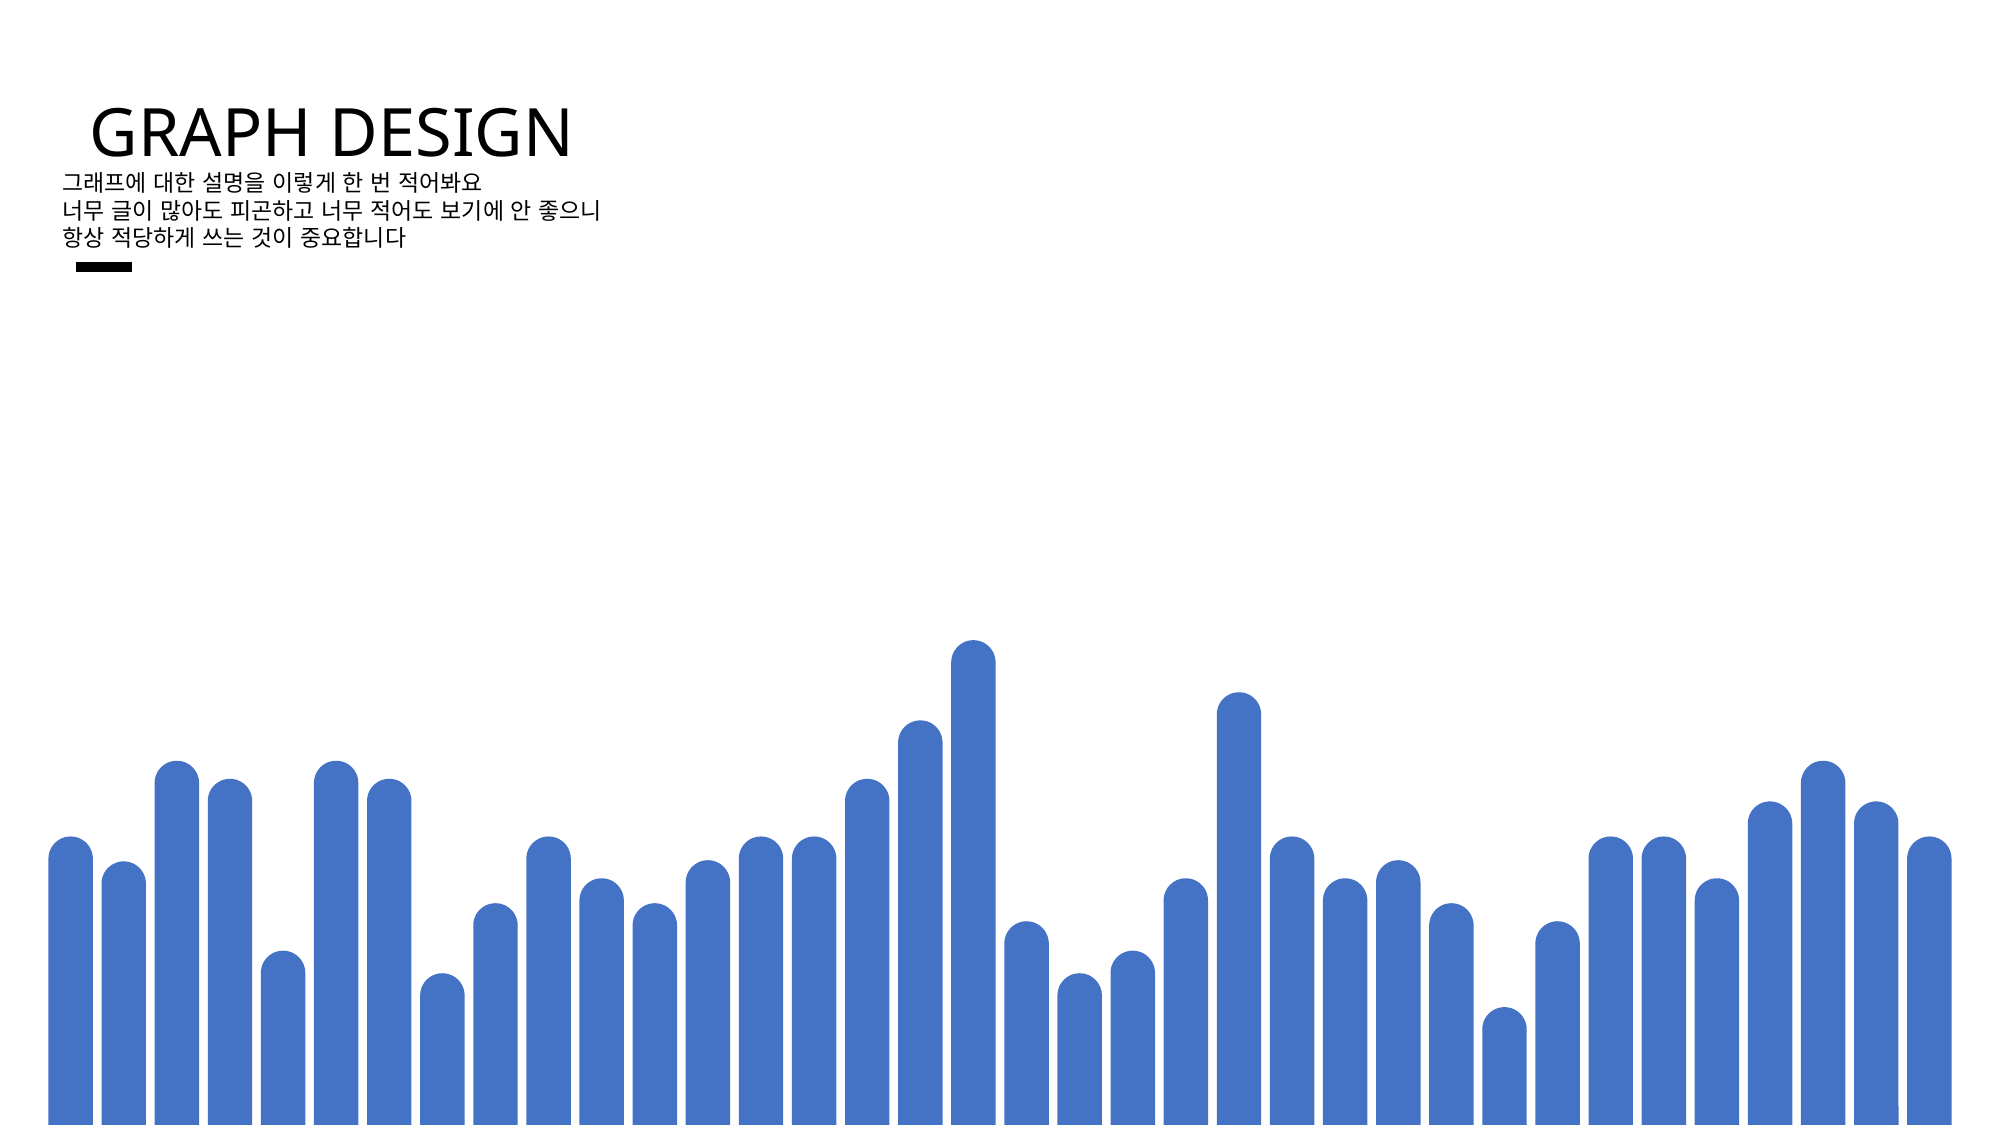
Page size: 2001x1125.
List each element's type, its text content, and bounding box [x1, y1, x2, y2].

text_box [419, 972, 466, 1125]
text_box [1853, 800, 1900, 1125]
text_box [472, 902, 519, 1125]
text_box [737, 835, 785, 1125]
text_box [1481, 1006, 1528, 1125]
text_box [790, 835, 838, 1125]
text_box [153, 759, 201, 1125]
text_box [365, 777, 413, 1125]
text_box [1906, 835, 1953, 1125]
text_box [1056, 972, 1103, 1125]
text_box [259, 949, 307, 1125]
text_box [1587, 835, 1635, 1125]
text_box [1534, 919, 1581, 1125]
text_box [312, 759, 360, 1125]
text_box [1375, 859, 1422, 1125]
text_box [578, 877, 625, 1125]
text_box [1162, 877, 1210, 1125]
text_box [525, 835, 572, 1125]
text_box GRAPH DESIGN [75, 82, 590, 161]
text_box [1640, 835, 1688, 1125]
text_box [1003, 920, 1050, 1125]
text_box [843, 777, 891, 1125]
text_box [1799, 759, 1847, 1125]
text_box [1109, 949, 1157, 1125]
text_box [47, 835, 94, 1125]
text_box [100, 860, 148, 1125]
text_box [206, 777, 254, 1125]
text_box [897, 719, 944, 1125]
text_box [1268, 835, 1316, 1125]
text_box [631, 902, 679, 1125]
text_box 그래프에 대한 설명을 이렇게 한 번 적어봐요 너무 글이 많아도 피곤하고 너무 적어도 보기에 안 좋으니 항상 적당하게 쓰는 것이 중요합니다 [47, 161, 618, 259]
text_box [684, 859, 732, 1125]
text_box [1428, 902, 1475, 1125]
text_box [1215, 691, 1263, 1125]
text_box [1321, 877, 1369, 1125]
text_box [950, 639, 997, 1125]
text_box [1746, 800, 1794, 1125]
text_box [1693, 877, 1741, 1125]
